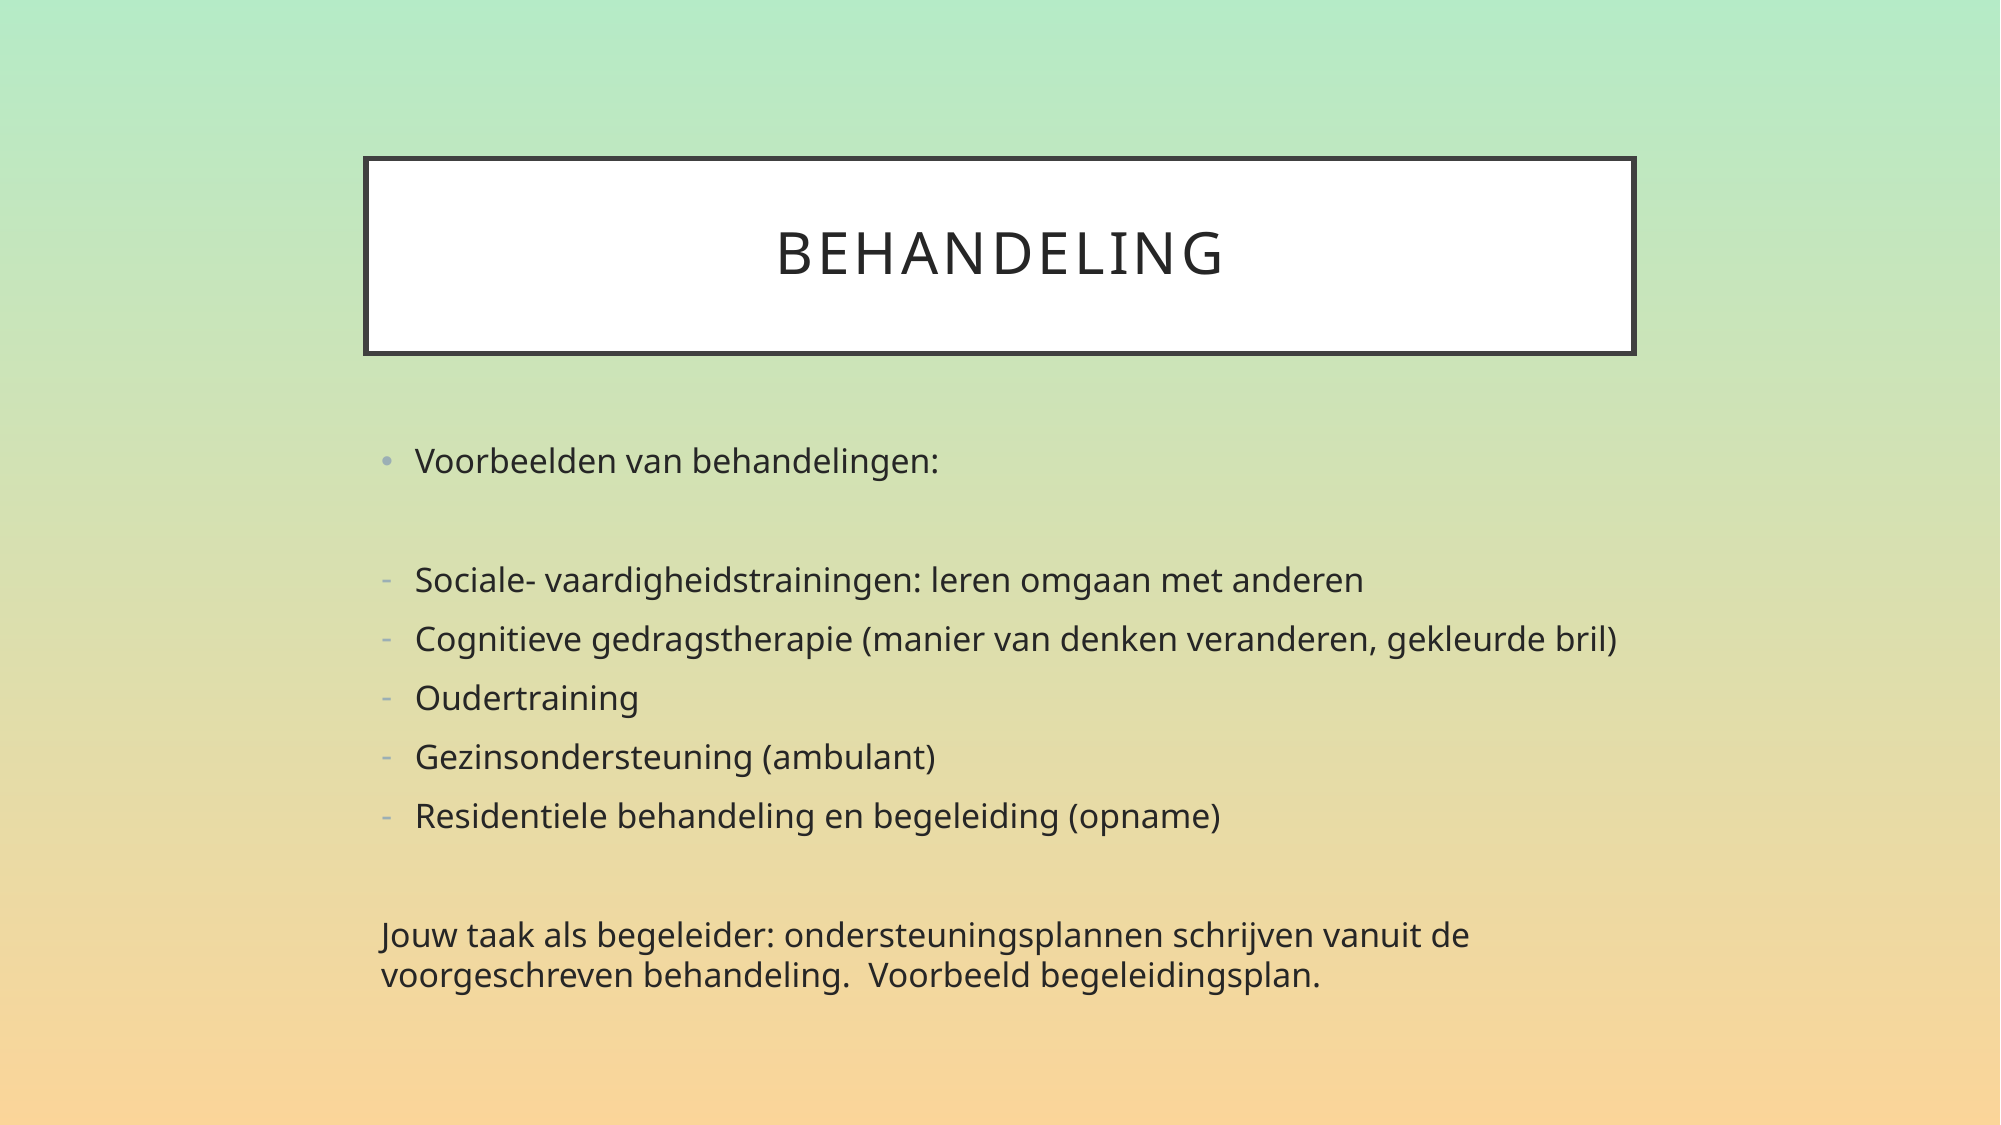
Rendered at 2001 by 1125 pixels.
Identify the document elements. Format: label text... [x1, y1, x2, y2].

list Voorbeelden van behandelingen: Sociale- vaardigheidstrainingen: leren omgaan met anderen Cognitieve gedragstherapie (manier van denken veranderen, gekleurde bril) Oudertraining Gezinsondersteuning (ambulant) Residentiele behandeling en begeleiding (opname) Jouw taak als begeleider: ondersteuningsplannen schrijven vanuit de voorgeschreven behandeling. Voorbeeld begeleidingsplan. [366, 432, 1634, 1027]
title Behandeling [363, 156, 1637, 356]
